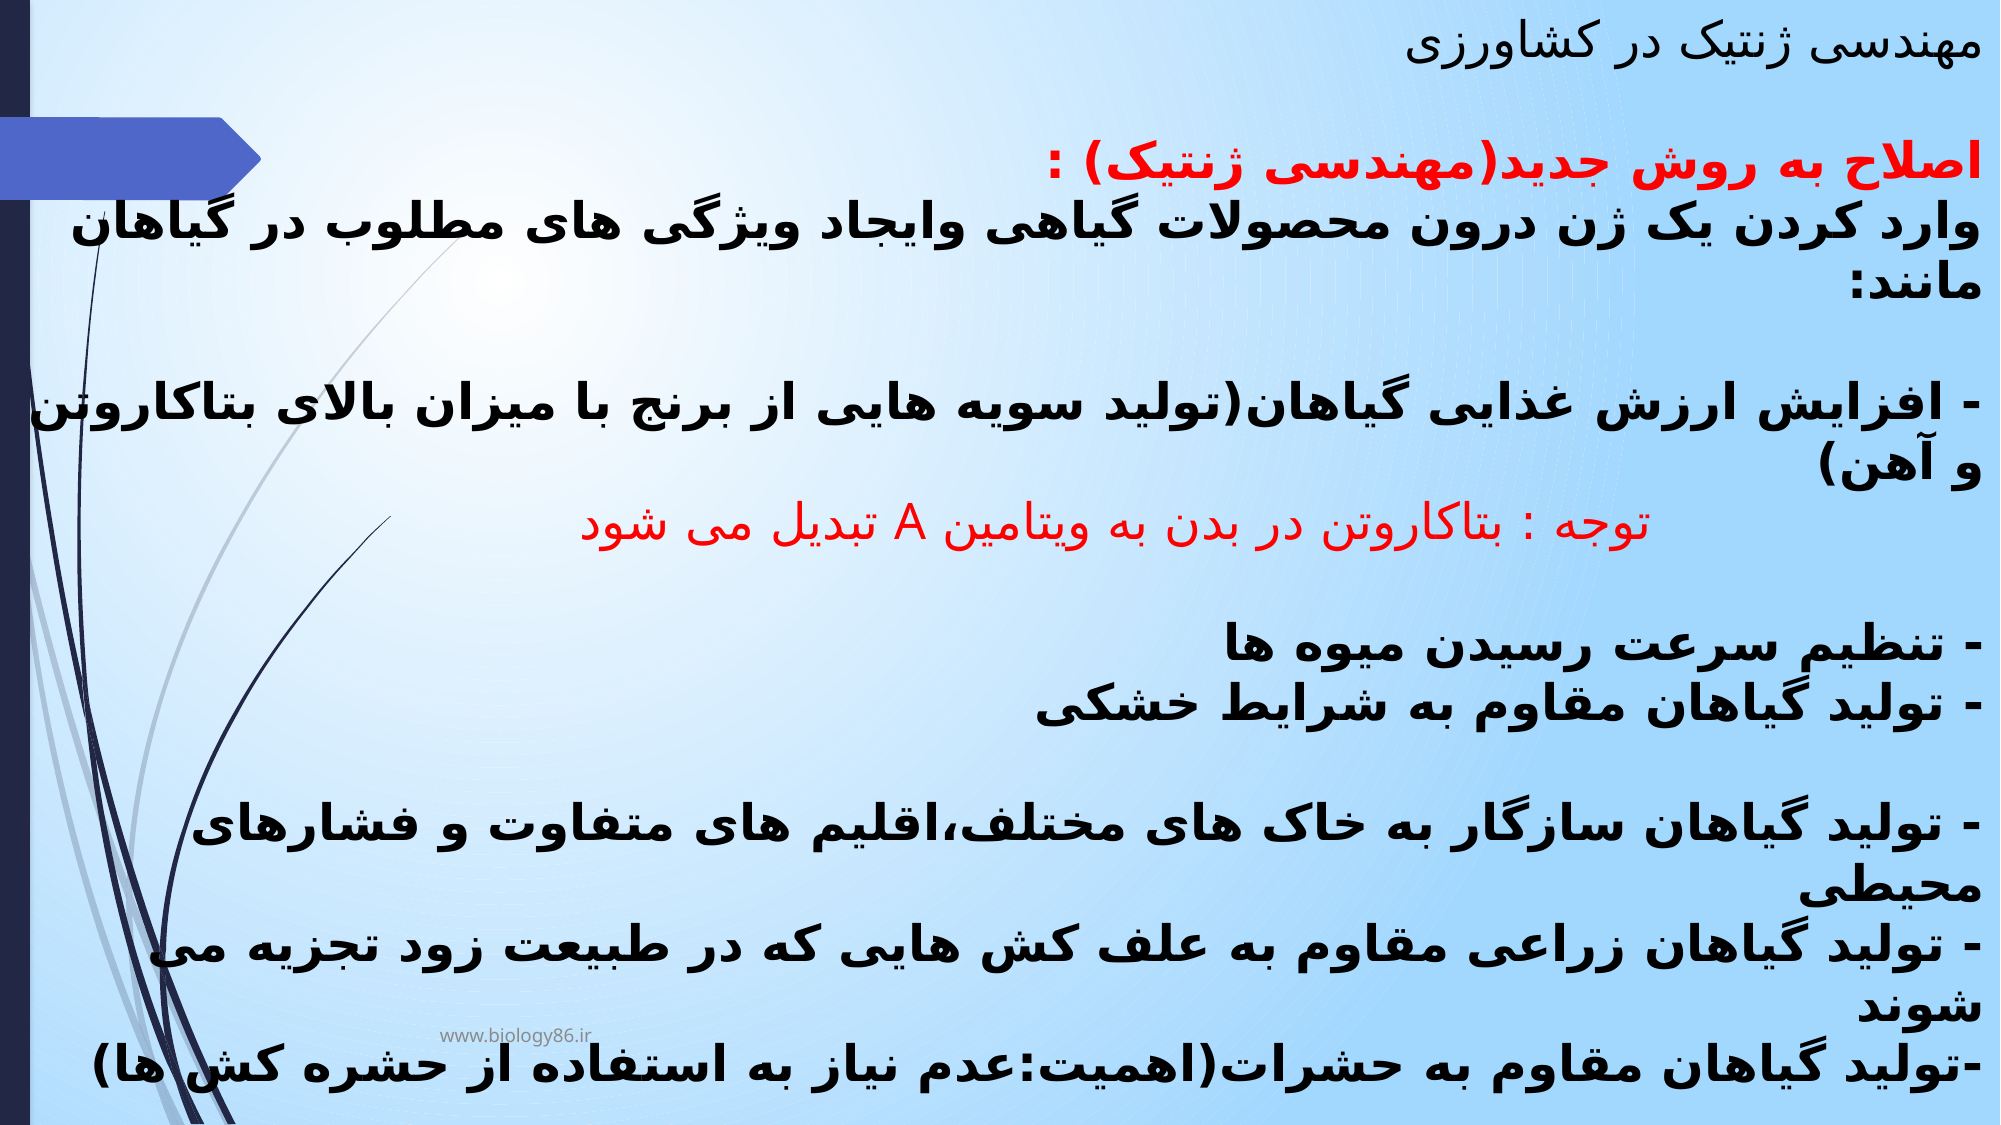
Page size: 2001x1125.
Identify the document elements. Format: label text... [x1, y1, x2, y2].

footer www.biology86.ir [424, 1006, 1675, 1067]
title مهندسی ژنتیک در کشاورزی اصلاح به روش جدید(مهندسی ژنتیک) : وارد کردن یک ژن درون محصولات گیاهی وایجاد ویژگی های مطلوب در گیاهان مانند: - افزایش ارزش غذایی گیاهان(تولید سویه هایی از برنج با میزان بالای بتاکاروتن و آهن) توجه : بتاکاروتن در بدن به ویتامین A تبدیل می شود - تنظیم سرعت رسیدن میوه ها - تولید گیاهان مقاوم به شرایط خشکی - تولید گیاهان سازگار به خاک های مختلف،اقلیم های متفاوت و فشارهای محیطی - تولید گیاهان زراعی مقاوم به علف کش هایی که در طبیعت زود تجزیه می شوند -تولید گیاهان مقاوم به حشرات(اهمیت:عدم نیاز به استفاده از حشره کش ها) [0, 0, 2000, 1125]
